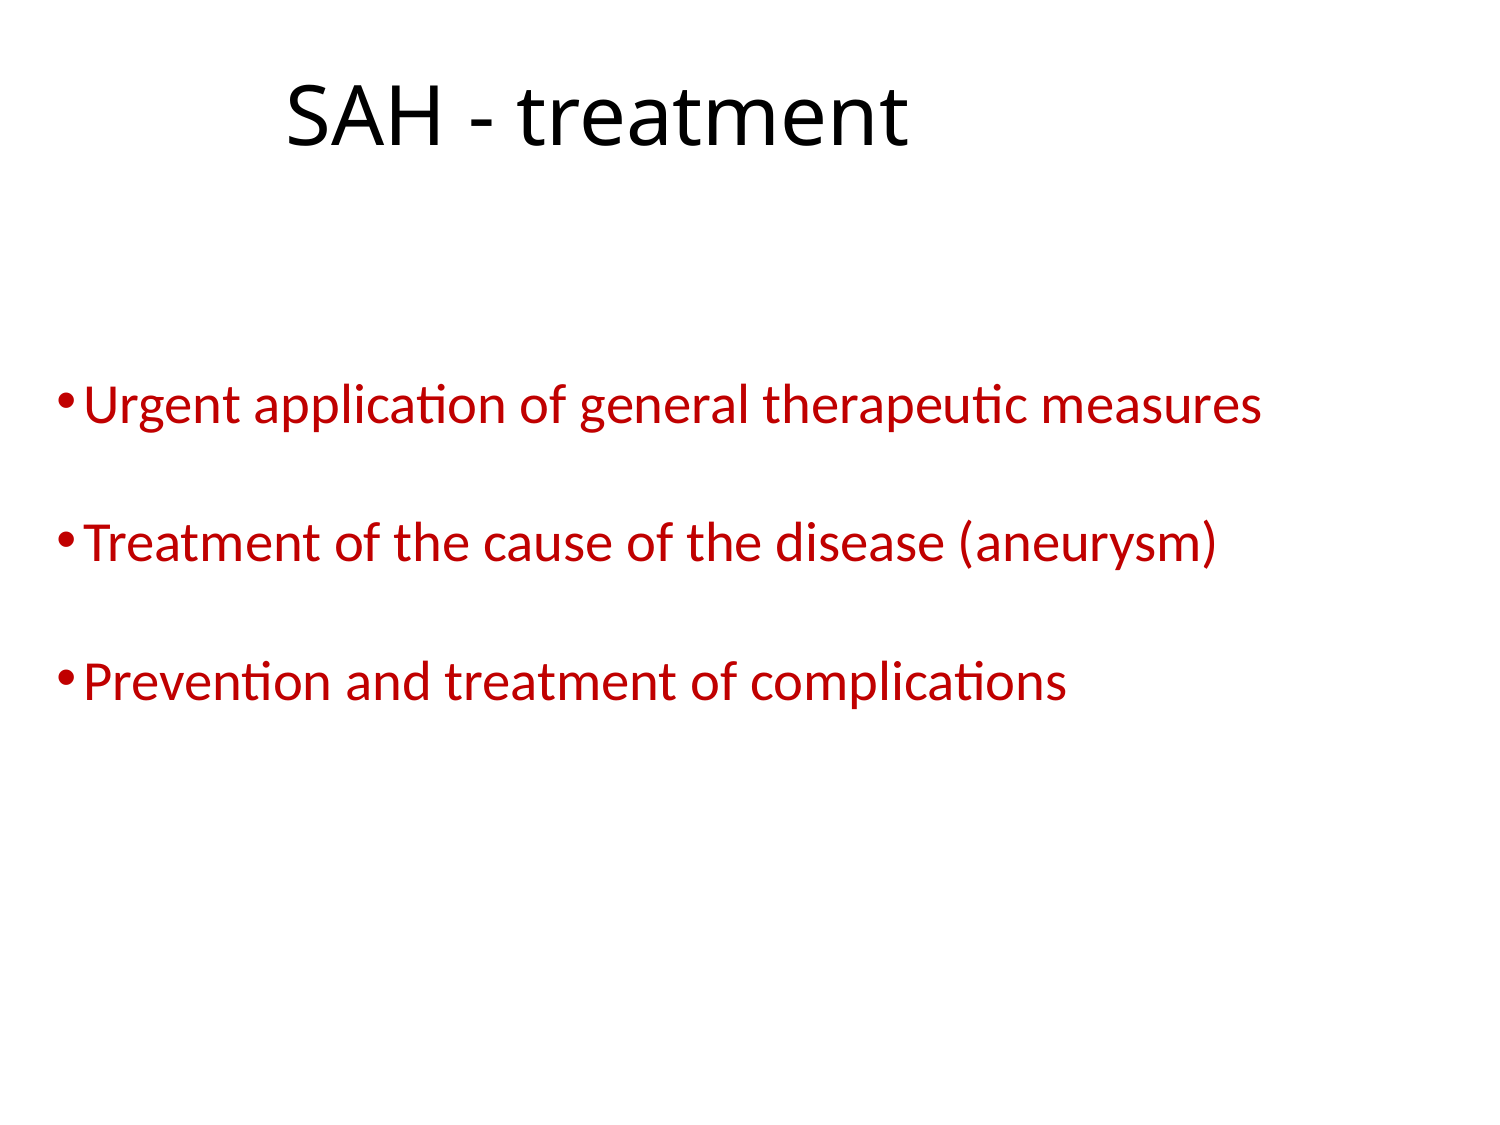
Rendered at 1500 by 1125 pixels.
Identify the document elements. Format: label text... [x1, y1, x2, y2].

list Urgent application of general therapeutic measures Treatment of the cause of the disease (aneurysm) Prevention and treatment of complications [41, 220, 1400, 1071]
title SAH - treatment [75, 40, 1451, 197]
